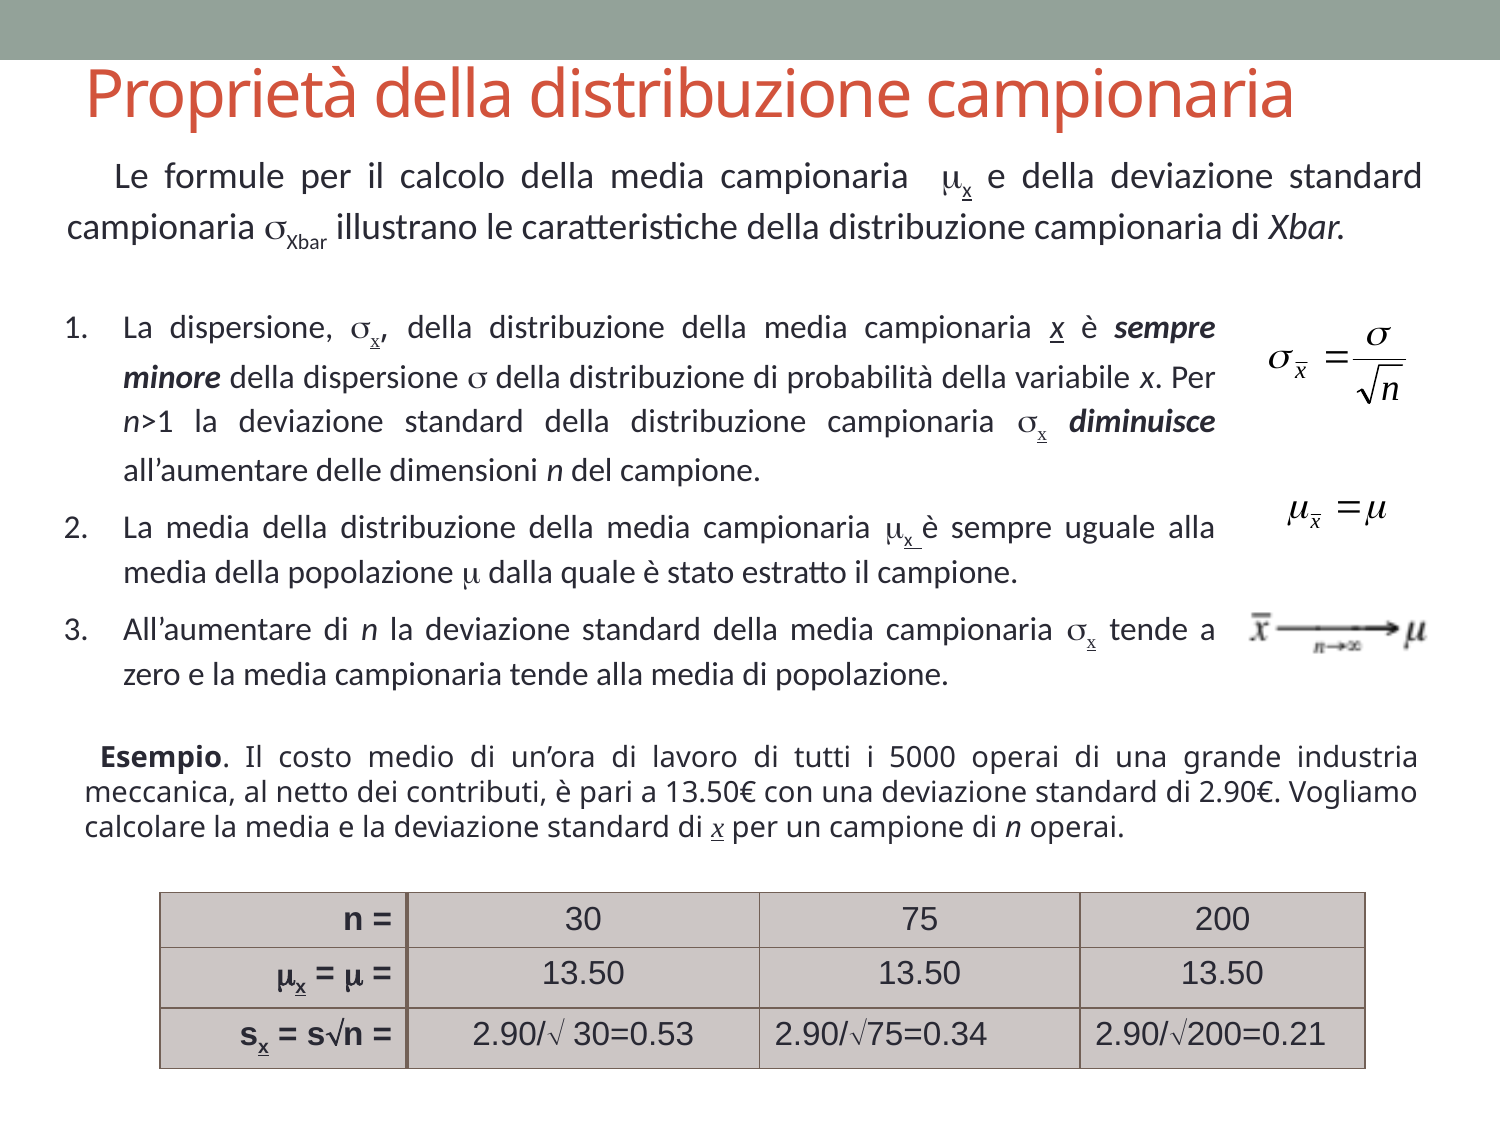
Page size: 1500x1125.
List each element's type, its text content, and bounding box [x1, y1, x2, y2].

text_box La dispersione, sx, della distribuzione della media campionaria x è sempre minore della dispersione s della distribuzione di probabilità della variabile x. Per n>1 la deviazione standard della distribuzione campionaria sx diminuisce all’aumentare delle dimensioni n del campione. La media della distribuzione della media campionaria mx è sempre uguale alla media della popolazione m dalla quale è stato estratto il campione. All’aumentare di n la deviazione standard della media campionaria sx tende a zero e la media campionaria tende alla media di popolazione. [48, 293, 1231, 700]
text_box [1279, 481, 1396, 538]
table_cell sx = sn = [161, 1009, 405, 1068]
table_cell 13.50 [760, 948, 1079, 1007]
table_cell 2.90/200=0.21 [1081, 1009, 1364, 1068]
table_cell 2.90/ 30=0.53 [409, 1009, 759, 1068]
table_header 75 [760, 893, 1079, 947]
table_header 200 [1081, 893, 1364, 947]
table_header n = [161, 893, 405, 947]
table_header 30 [409, 893, 759, 947]
text_box Le formule per il calcolo della media campionaria mx e della deviazione standard campionaria sXbar illustrano le caratteristiche della distribuzione campionaria di Xbar. [52, 143, 1439, 261]
table_cell mx = m = [161, 948, 405, 1007]
text_box Esempio. Il costo medio di un’ora di lavoro di tutti i 5000 operai di una grande industria meccanica, al netto dei contributi, è pari a 13.50€ con una deviazione standard di 2.90€. Vogliamo calcolare la media e la deviazione standard di x per un campione di n operai. [69, 731, 1435, 851]
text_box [1245, 606, 1430, 659]
title Proprietà della distribuzione campionaria [69, 35, 1472, 146]
table_cell 2.90/75=0.34 [760, 1009, 1079, 1068]
table_cell 13.50 [1081, 948, 1364, 1007]
table_cell 13.50 [409, 948, 759, 1007]
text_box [1262, 309, 1413, 413]
